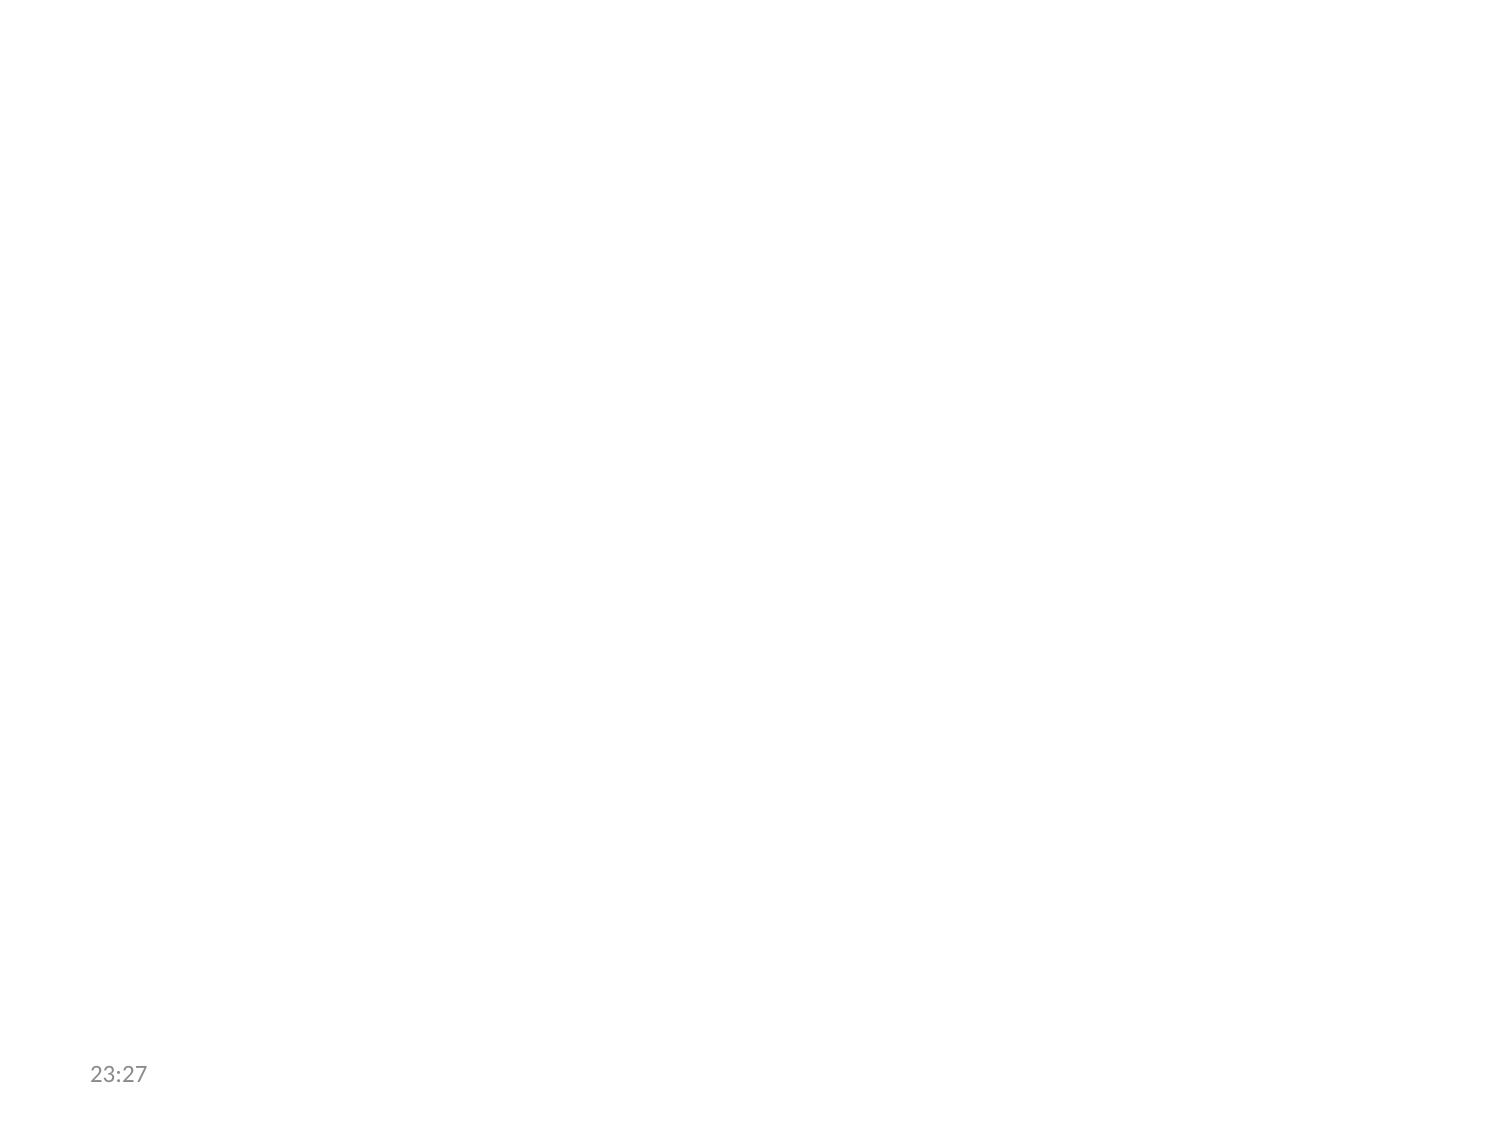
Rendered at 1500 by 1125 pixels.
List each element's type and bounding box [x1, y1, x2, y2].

slide_number [75, 1042, 425, 1103]
